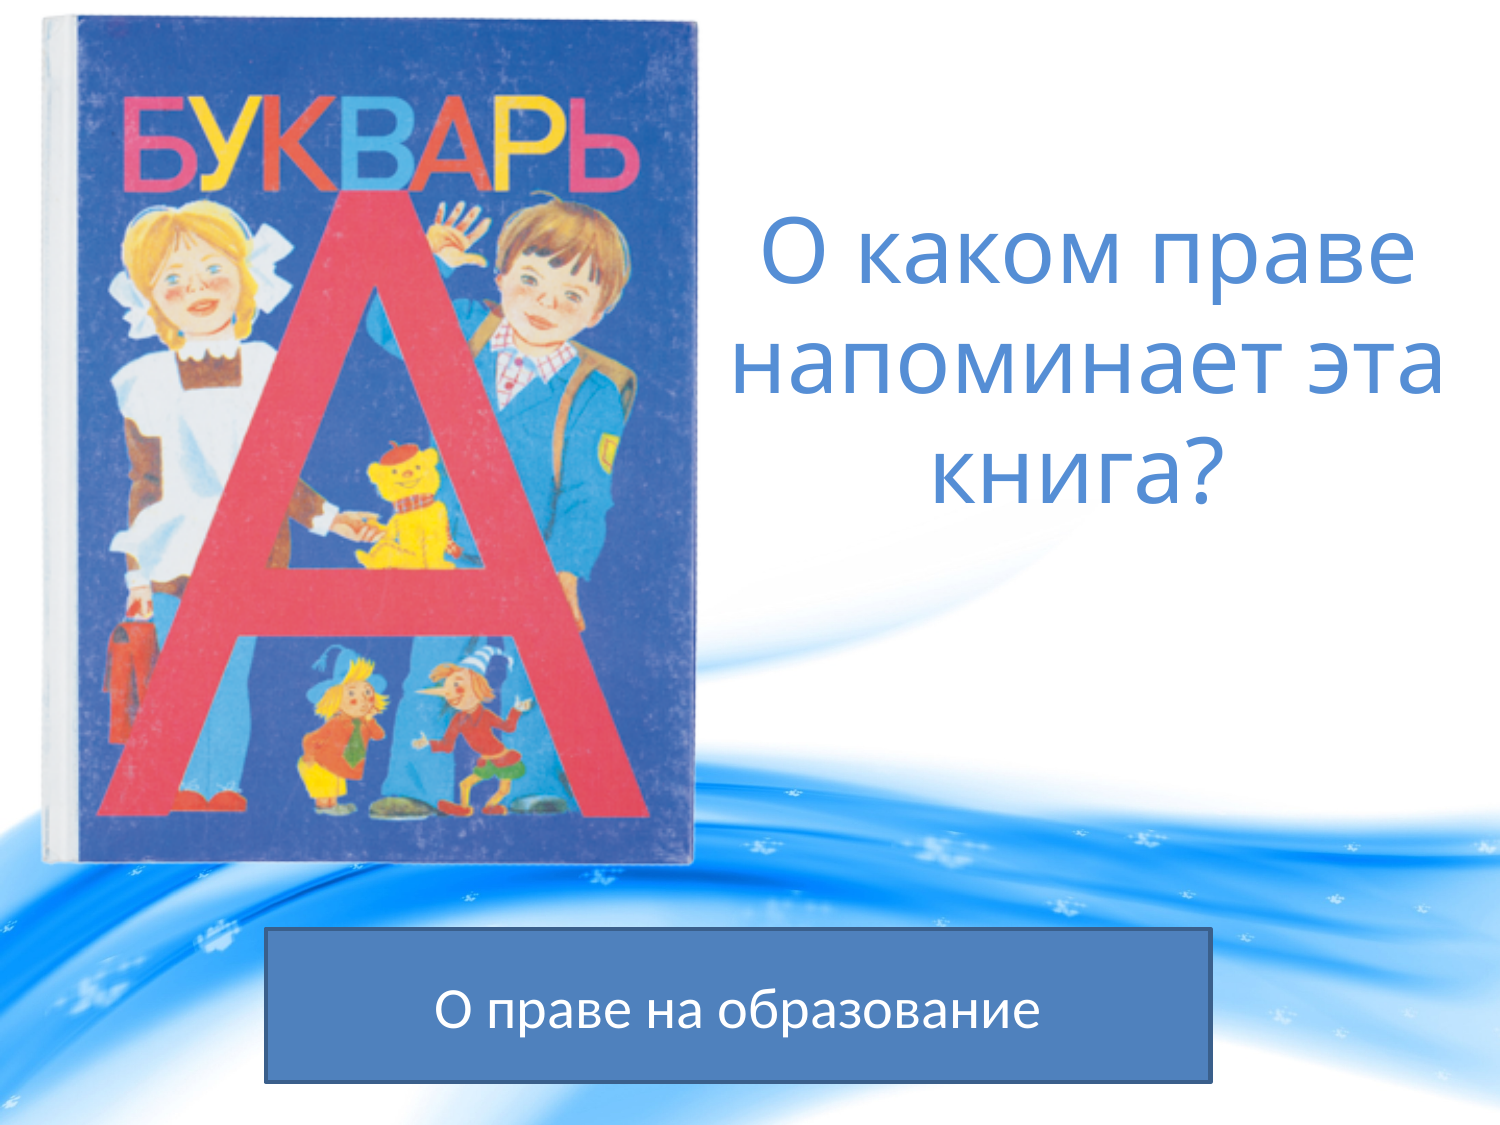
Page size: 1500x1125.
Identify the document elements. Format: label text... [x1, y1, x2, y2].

text_box О праве на образование [264, 927, 1213, 1084]
text_box О каком праве напоминает эта книга? [719, 184, 1479, 530]
picture [0, 0, 1500, 1125]
